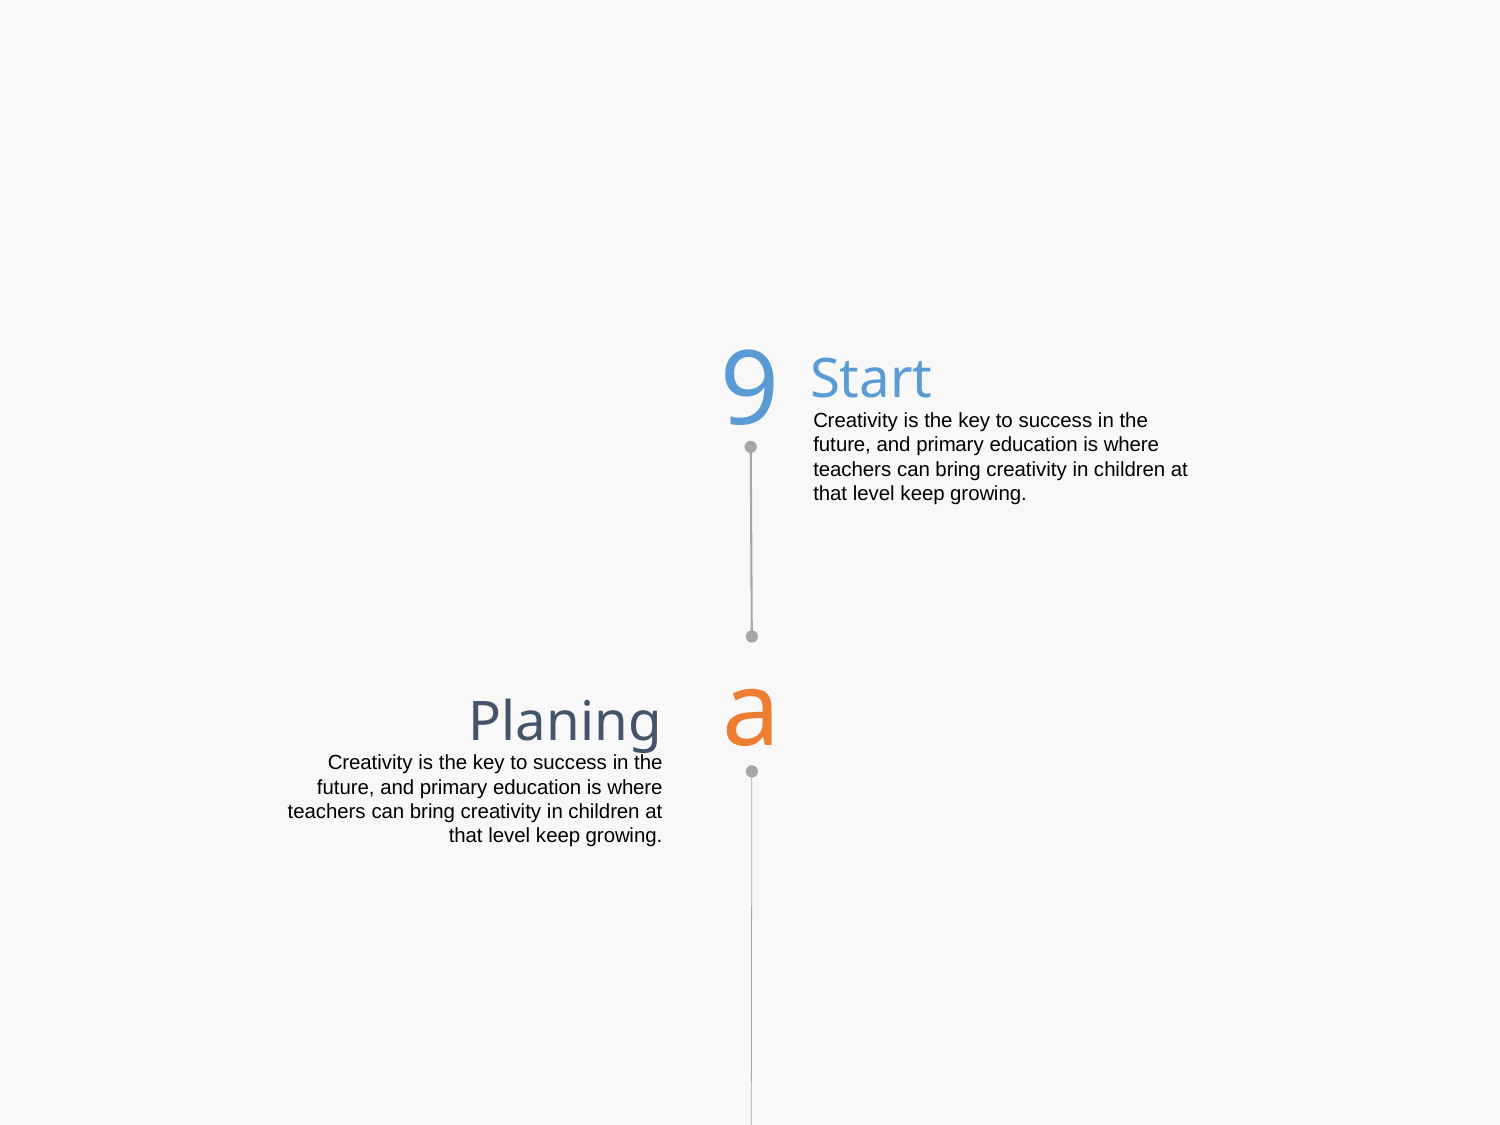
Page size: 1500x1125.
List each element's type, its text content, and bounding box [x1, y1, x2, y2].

text_box Planing [200, 682, 674, 755]
text_box Start [798, 339, 1272, 413]
text_box a [711, 636, 793, 772]
text_box Creativity is the key to success in the future, and primary education is where teachers can bring creativity in children at that level keep growing. [802, 413, 1204, 522]
text_box Creativity is the key to success in the future, and primary education is where teachers can bring creativity in children at that level keep growing. [271, 755, 674, 859]
text_box 9 [709, 315, 792, 451]
